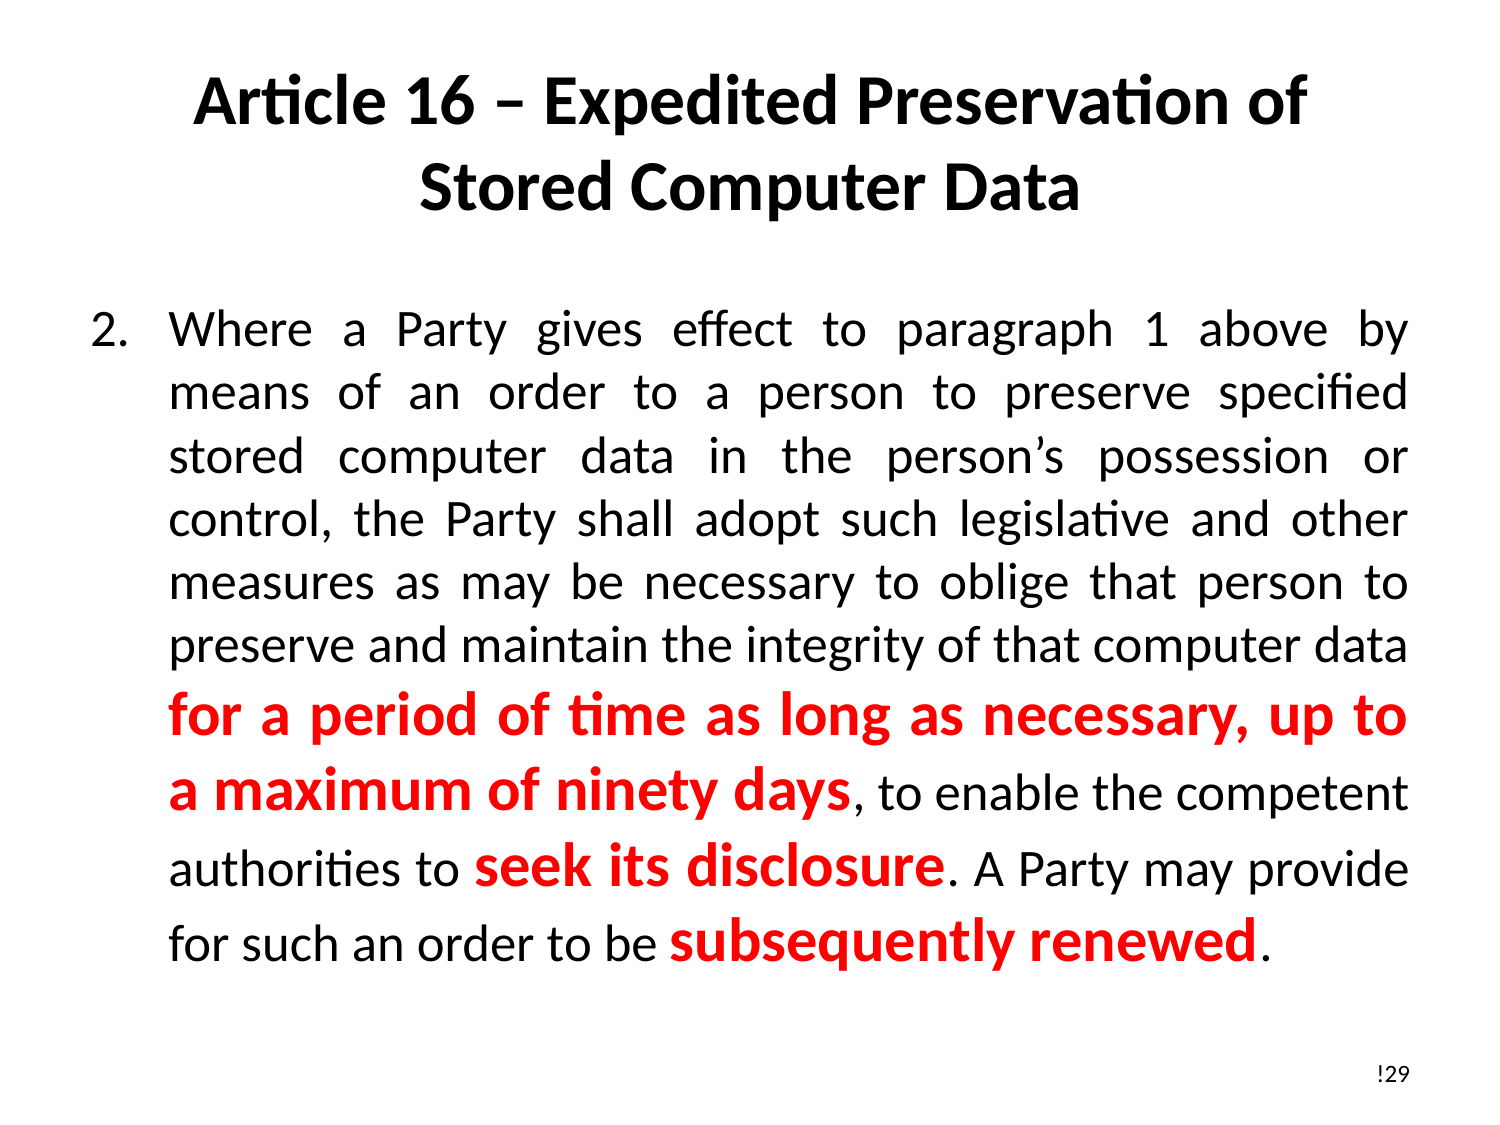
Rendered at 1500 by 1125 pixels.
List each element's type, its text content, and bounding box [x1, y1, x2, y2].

title Article 16 – Expedited Preservation of Stored Computer Data [76, 44, 1426, 232]
list Where a Party gives effect to paragraph 1 above by means of an order to a person to preserve specified stored computer data in the person’s possession or control, the Party shall adopt such legislative and other measures as may be necessary to oblige that person to preserve and maintain the integrity of that computer data for a period of time as long as necessary, up to a maximum of ninety days, to enable the competent authorities to seek its disclosure. A Party may provide for such an order to be subsequently renewed. [74, 286, 1426, 1030]
slide_number !29 [1074, 1042, 1425, 1103]
